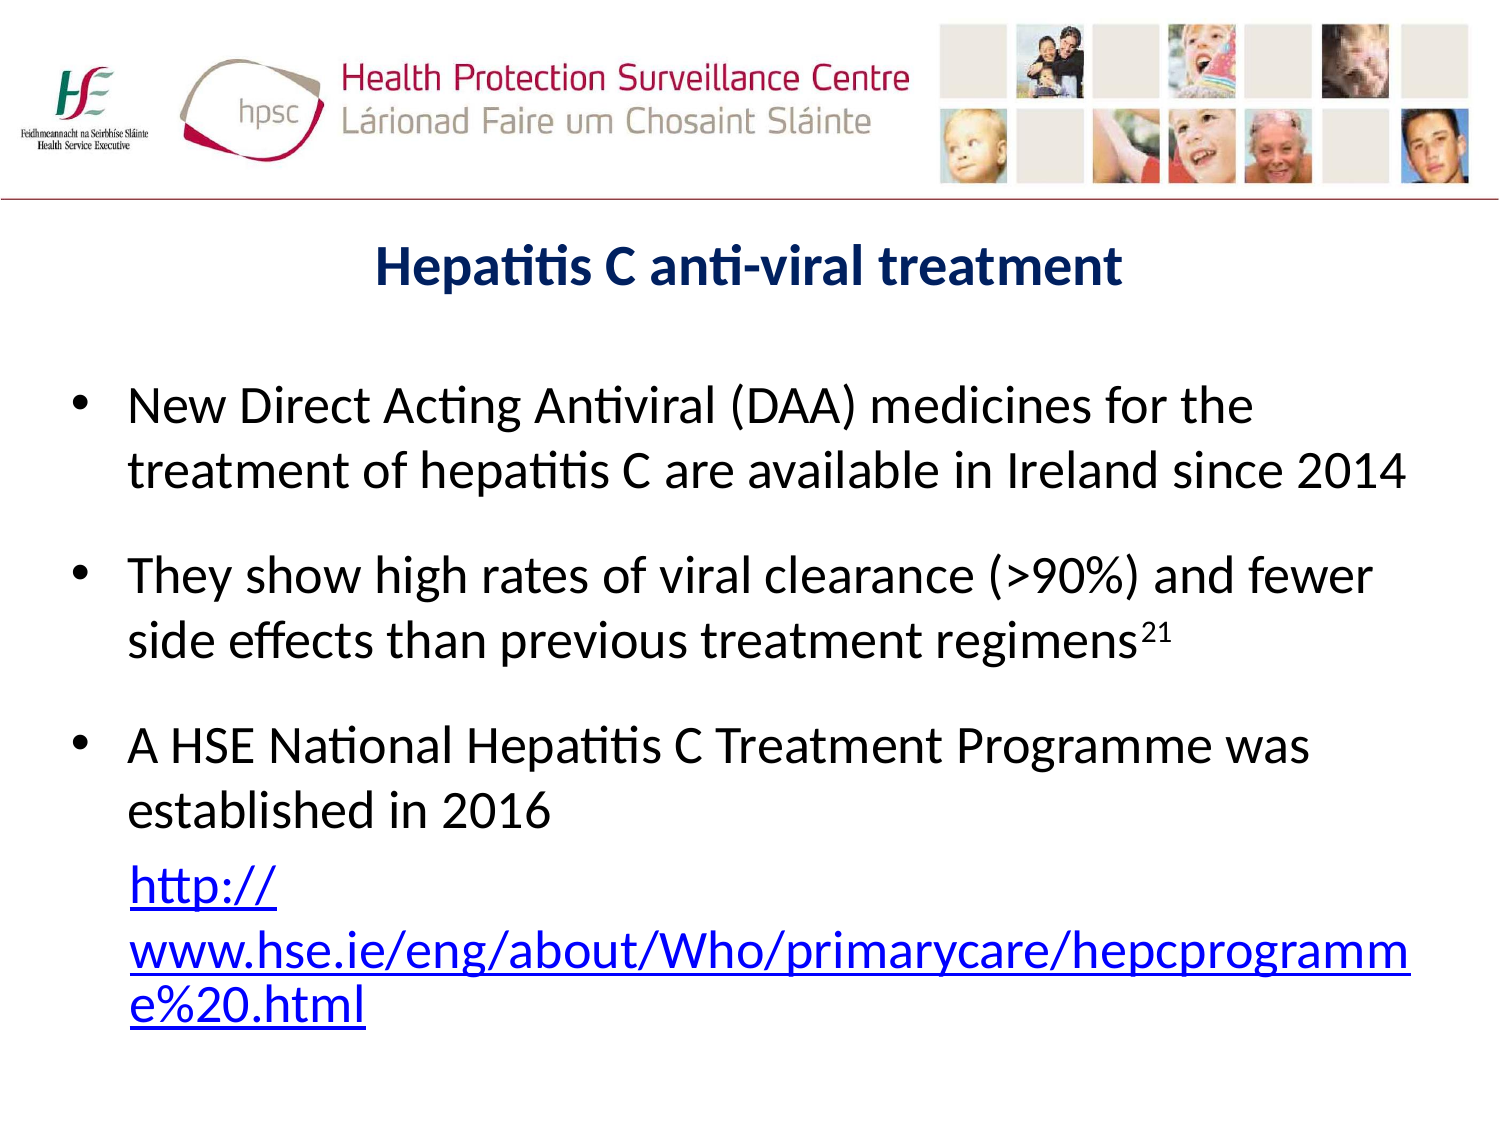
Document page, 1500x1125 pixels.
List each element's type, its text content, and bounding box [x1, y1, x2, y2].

picture [0, 0, 1500, 201]
title Hepatitis C anti-viral treatment [74, 221, 1426, 303]
list New Direct Acting Antiviral (DAA) medicines for the treatment of hepatitis C are available in Ireland since 2014 They show high rates of viral clearance (>90%) and fewer side effects than previous treatment regimens21 A HSE National Hepatitis C Treatment Programme was established in 2016 http://www.hse.ie/eng/about/Who/primarycare/hepcprogramme%20.html [55, 361, 1445, 1024]
